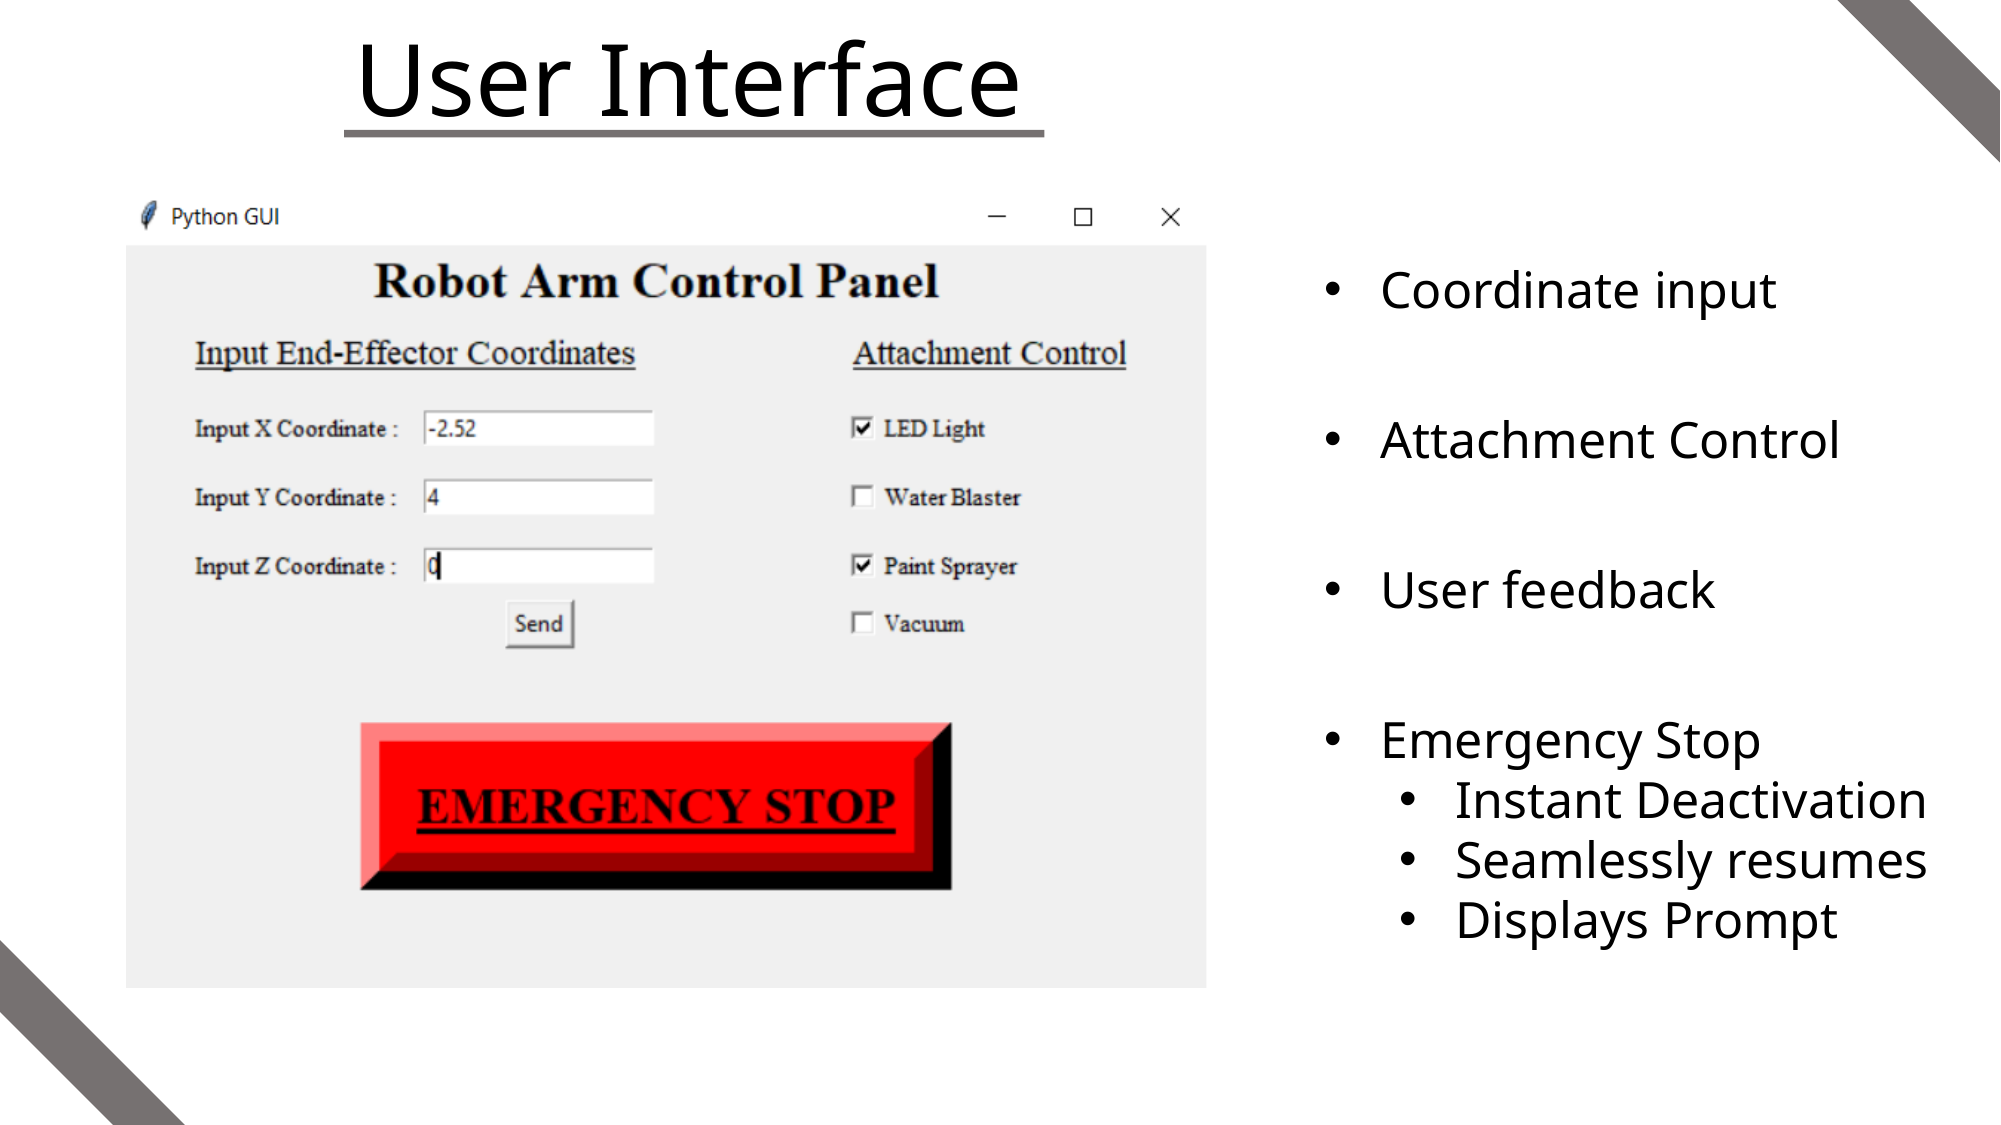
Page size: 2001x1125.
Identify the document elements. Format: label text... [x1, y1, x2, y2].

picture [126, 191, 1207, 988]
text_box [1835, 0, 2000, 165]
text_box User Interface [339, 8, 1040, 144]
text_box [343, 129, 1045, 138]
text_box [0, 938, 187, 1125]
text_box Coordinate input Attachment Control User feedback Emergency Stop Instant Deactivation Seamlessly resumes Displays Prompt [1309, 161, 1944, 956]
